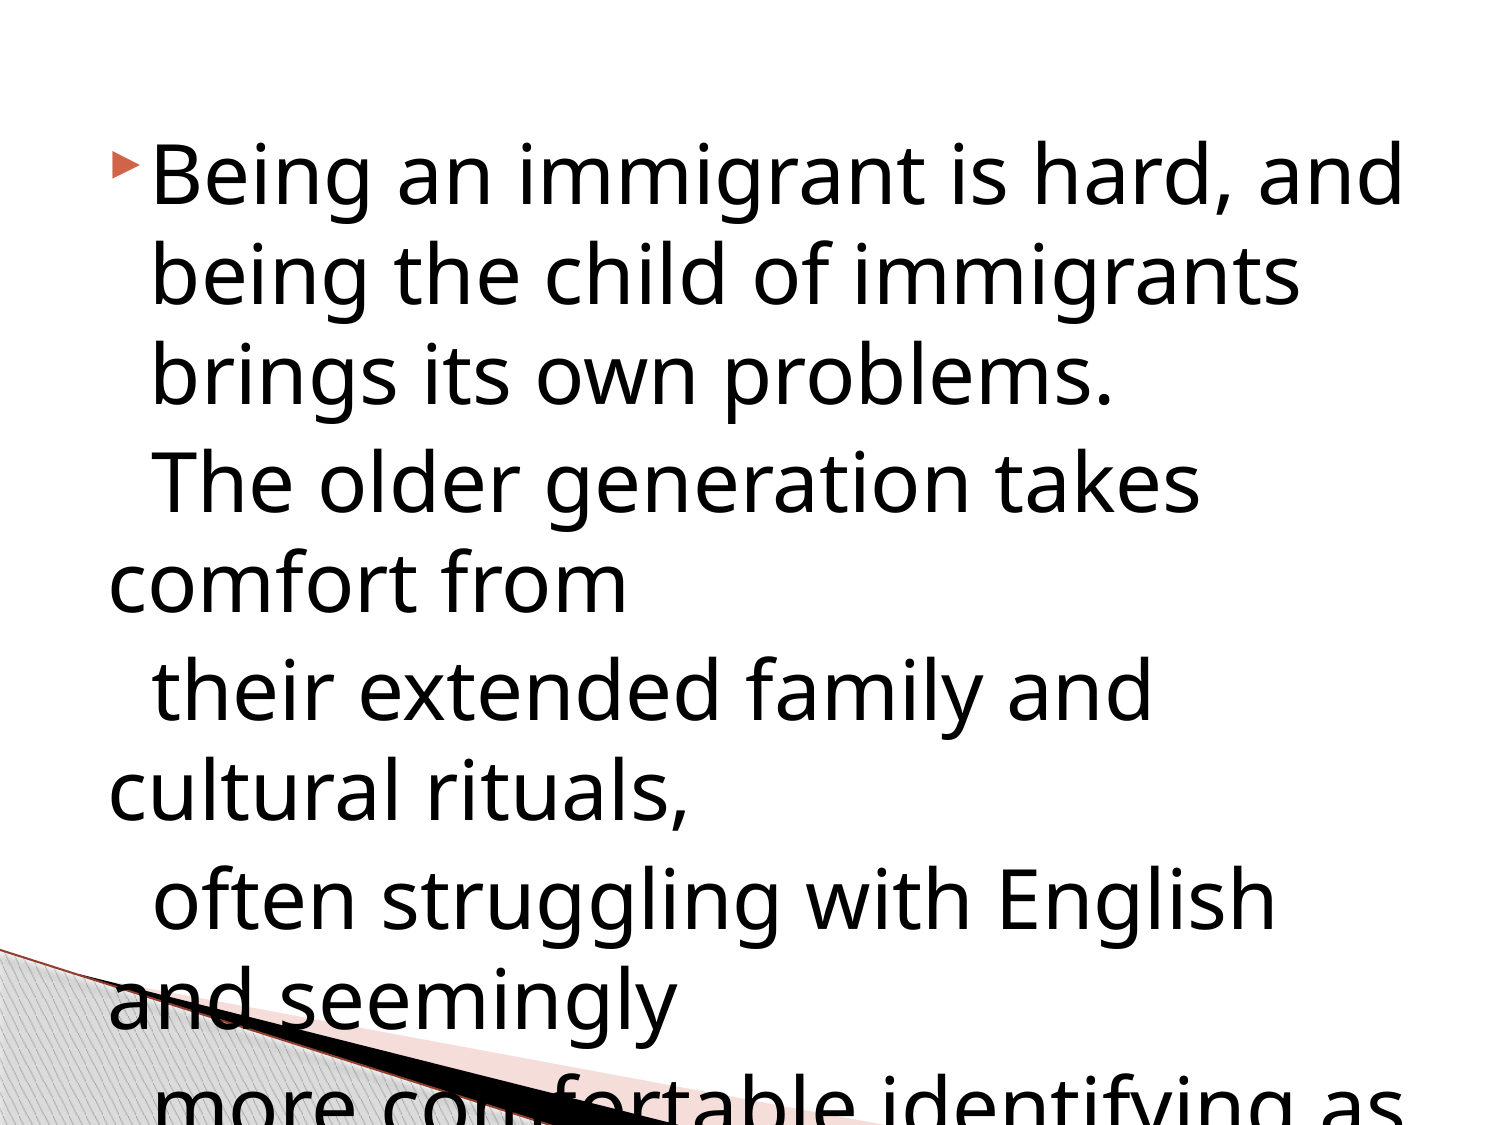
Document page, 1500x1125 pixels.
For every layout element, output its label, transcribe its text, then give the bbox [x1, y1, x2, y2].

list Being an immigrant is hard, and being the child of immigrants brings its own problems. The older generation takes comfort from their extended family and cultural rituals, often struggling with English and seemingly more comfortable identifying as Chinese or Vietnamese than as Australian. [75, 113, 1425, 986]
